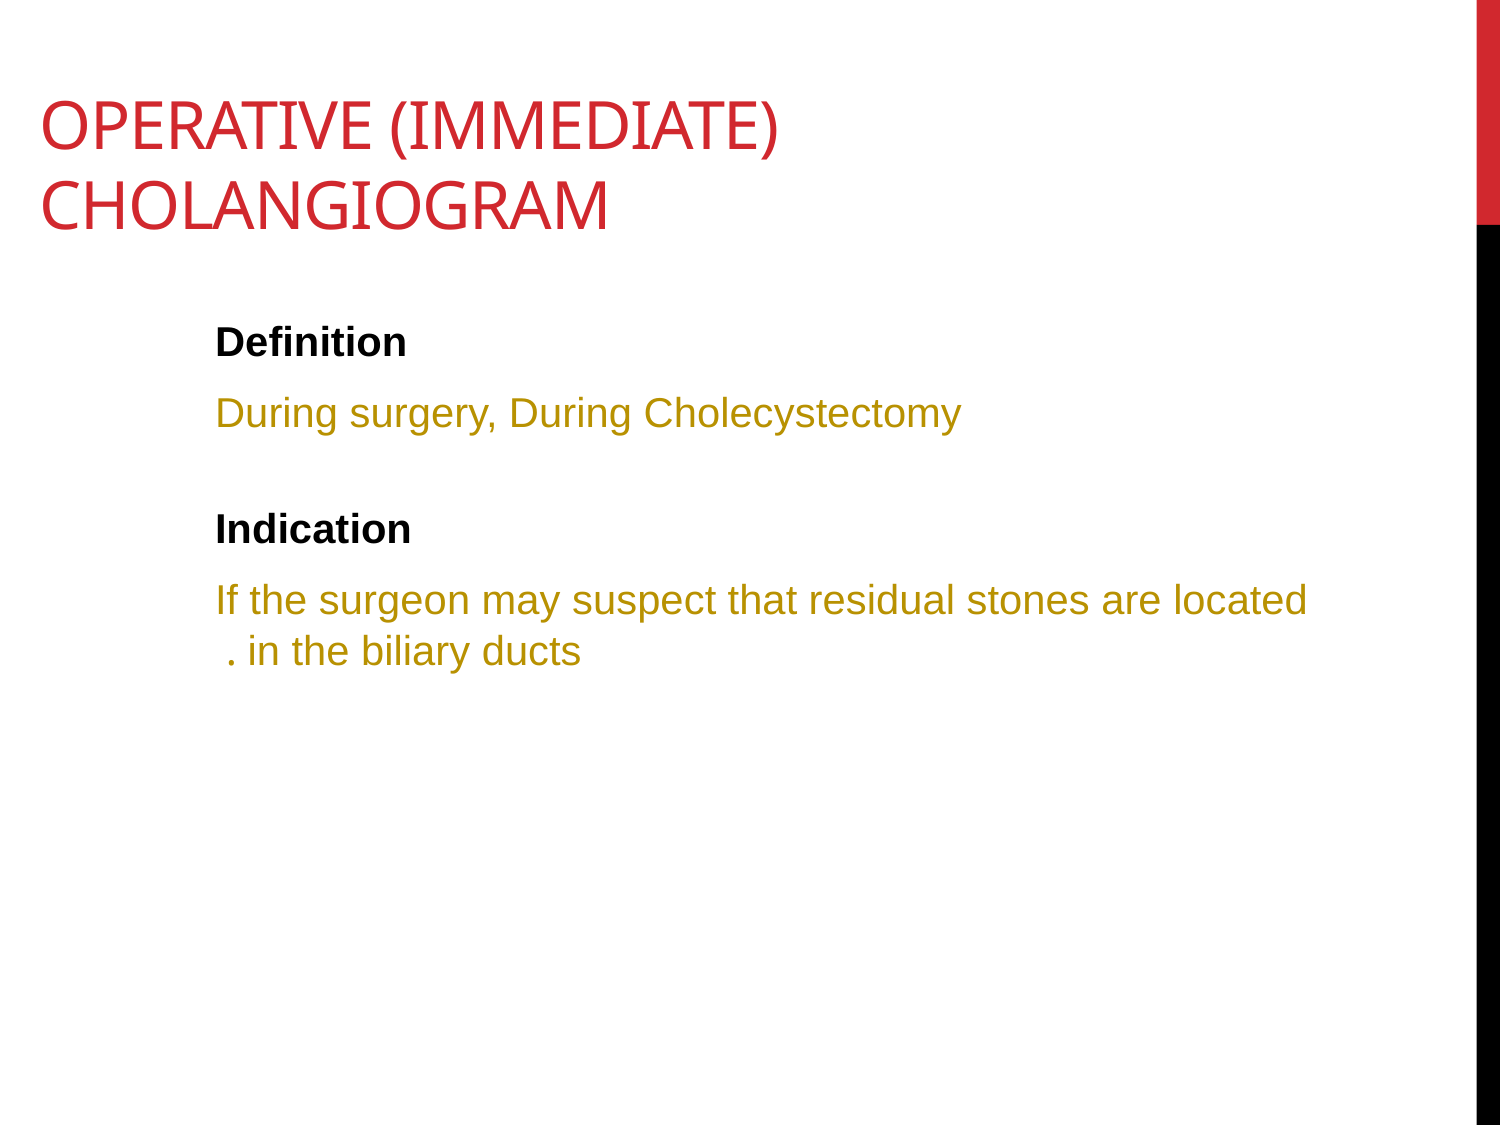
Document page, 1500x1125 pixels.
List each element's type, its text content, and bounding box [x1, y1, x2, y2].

list Definition During surgery, During Cholecystectomy Indication If the surgeon may suspect that residual stones are located in the biliary ducts . [200, 307, 1413, 1083]
title Operative (Immediate) Cholangiogram [24, 75, 1375, 250]
